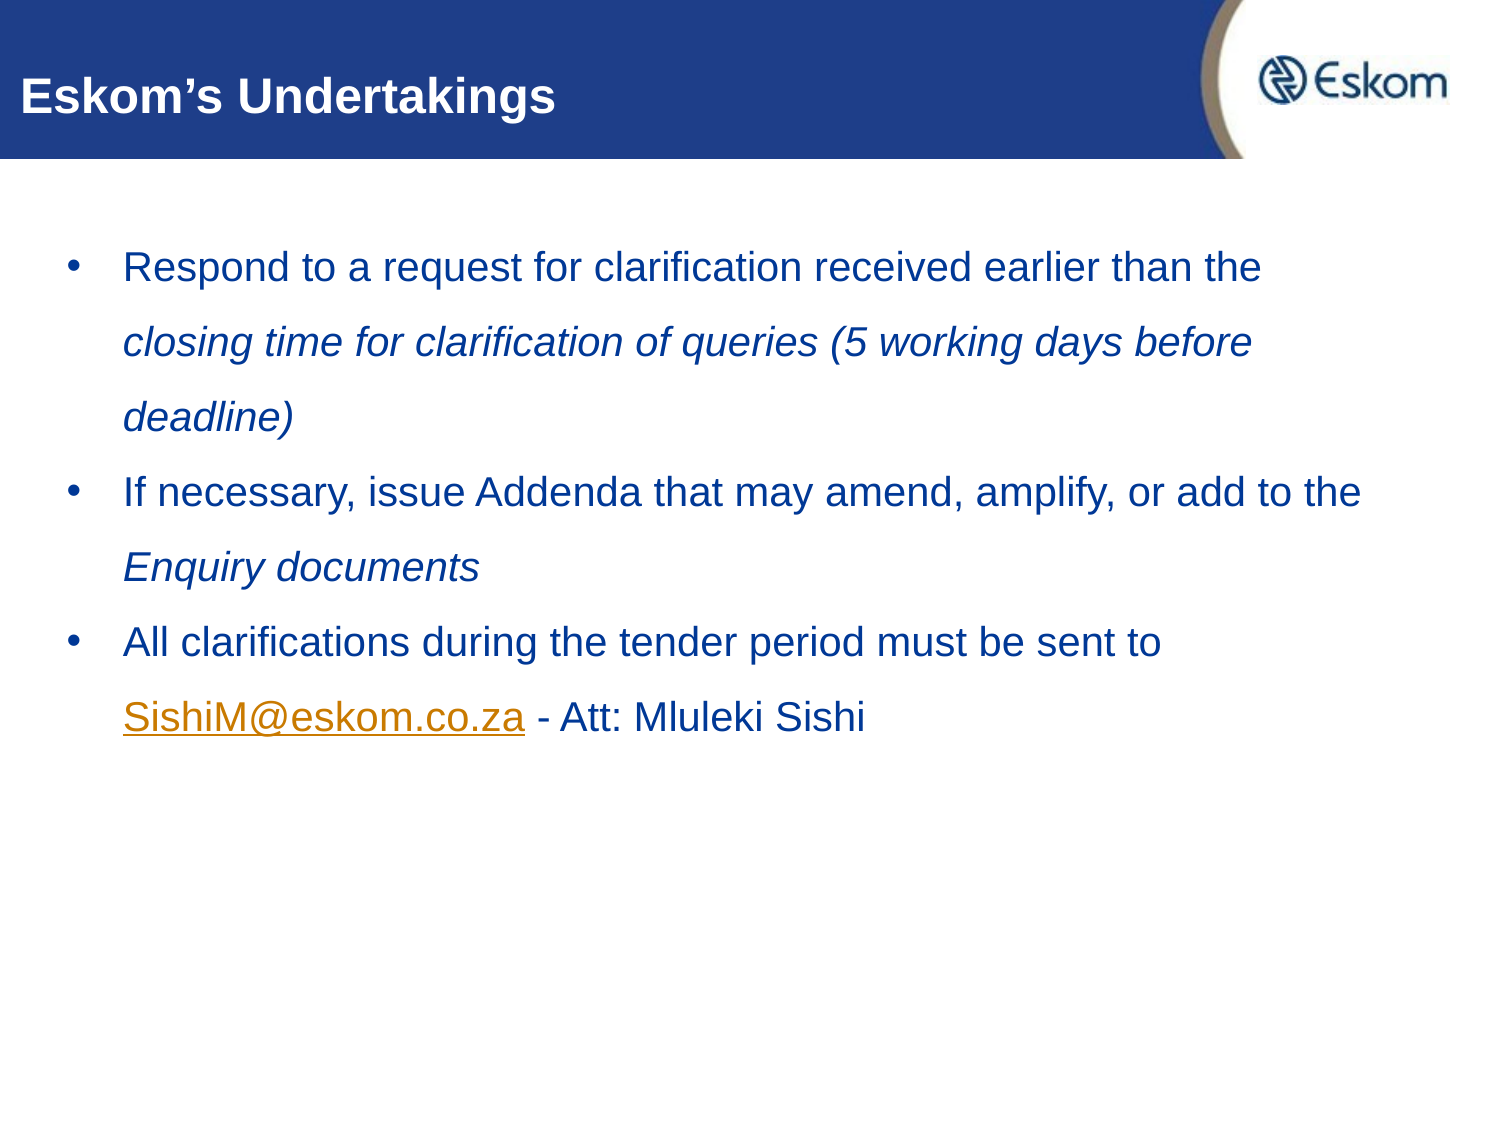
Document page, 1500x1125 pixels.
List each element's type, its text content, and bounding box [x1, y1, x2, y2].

title Eskom’s Undertakings [20, 62, 1169, 124]
list Respond to a request for clarification received earlier than the closing time for clarification of queries (5 working days before deadline) If necessary, issue Addenda that may amend, amplify, or add to the Enquiry documents All clarifications during the tender period must be sent to SishiM@eskom.co.za - Att: Mluleki Sishi [66, 214, 1381, 786]
picture [1257, 55, 1450, 105]
picture [0, 0, 1246, 159]
